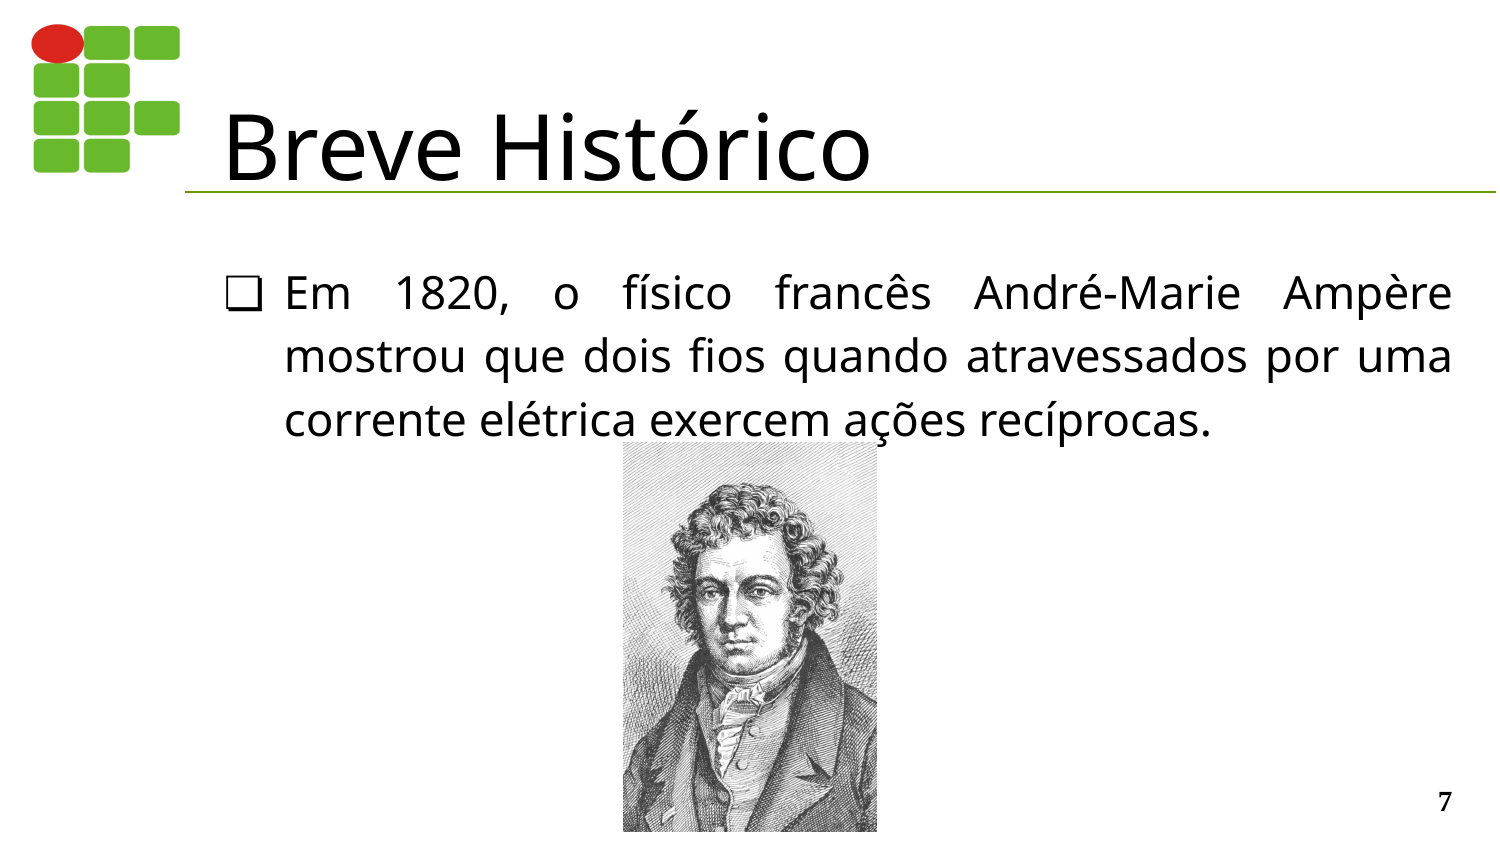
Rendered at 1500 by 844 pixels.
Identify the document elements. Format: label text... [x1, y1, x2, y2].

text_box ‹#› [1155, 768, 1468, 825]
picture [623, 442, 877, 832]
list Em 1820, o físico francês André-Marie Ampère mostrou que dois fios quando atravessados por uma corrente elétrica exercem ações recíprocas. [193, 248, 1469, 455]
title Breve Histórico [206, 26, 1468, 207]
picture [29, 23, 182, 174]
